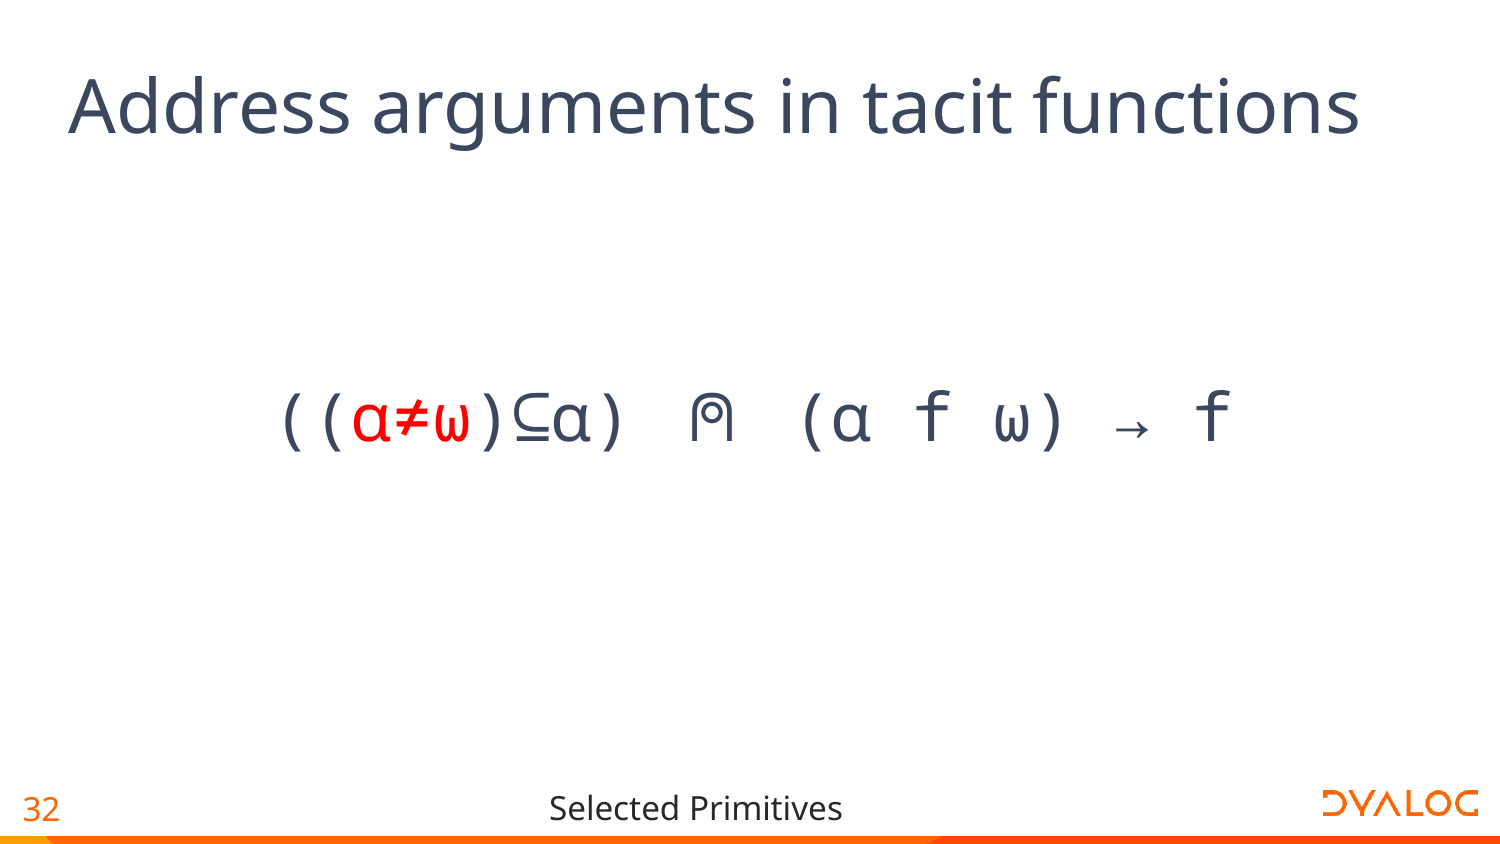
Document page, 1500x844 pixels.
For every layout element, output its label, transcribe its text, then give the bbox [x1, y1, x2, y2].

title Address arguments in tacit functions [53, 43, 1453, 157]
picture [1323, 790, 1478, 816]
picture [0, 836, 1500, 844]
list ((⍺≠⍵)⊆⍺) ⍝ (⍺ f ⍵) → f [53, 207, 1453, 740]
